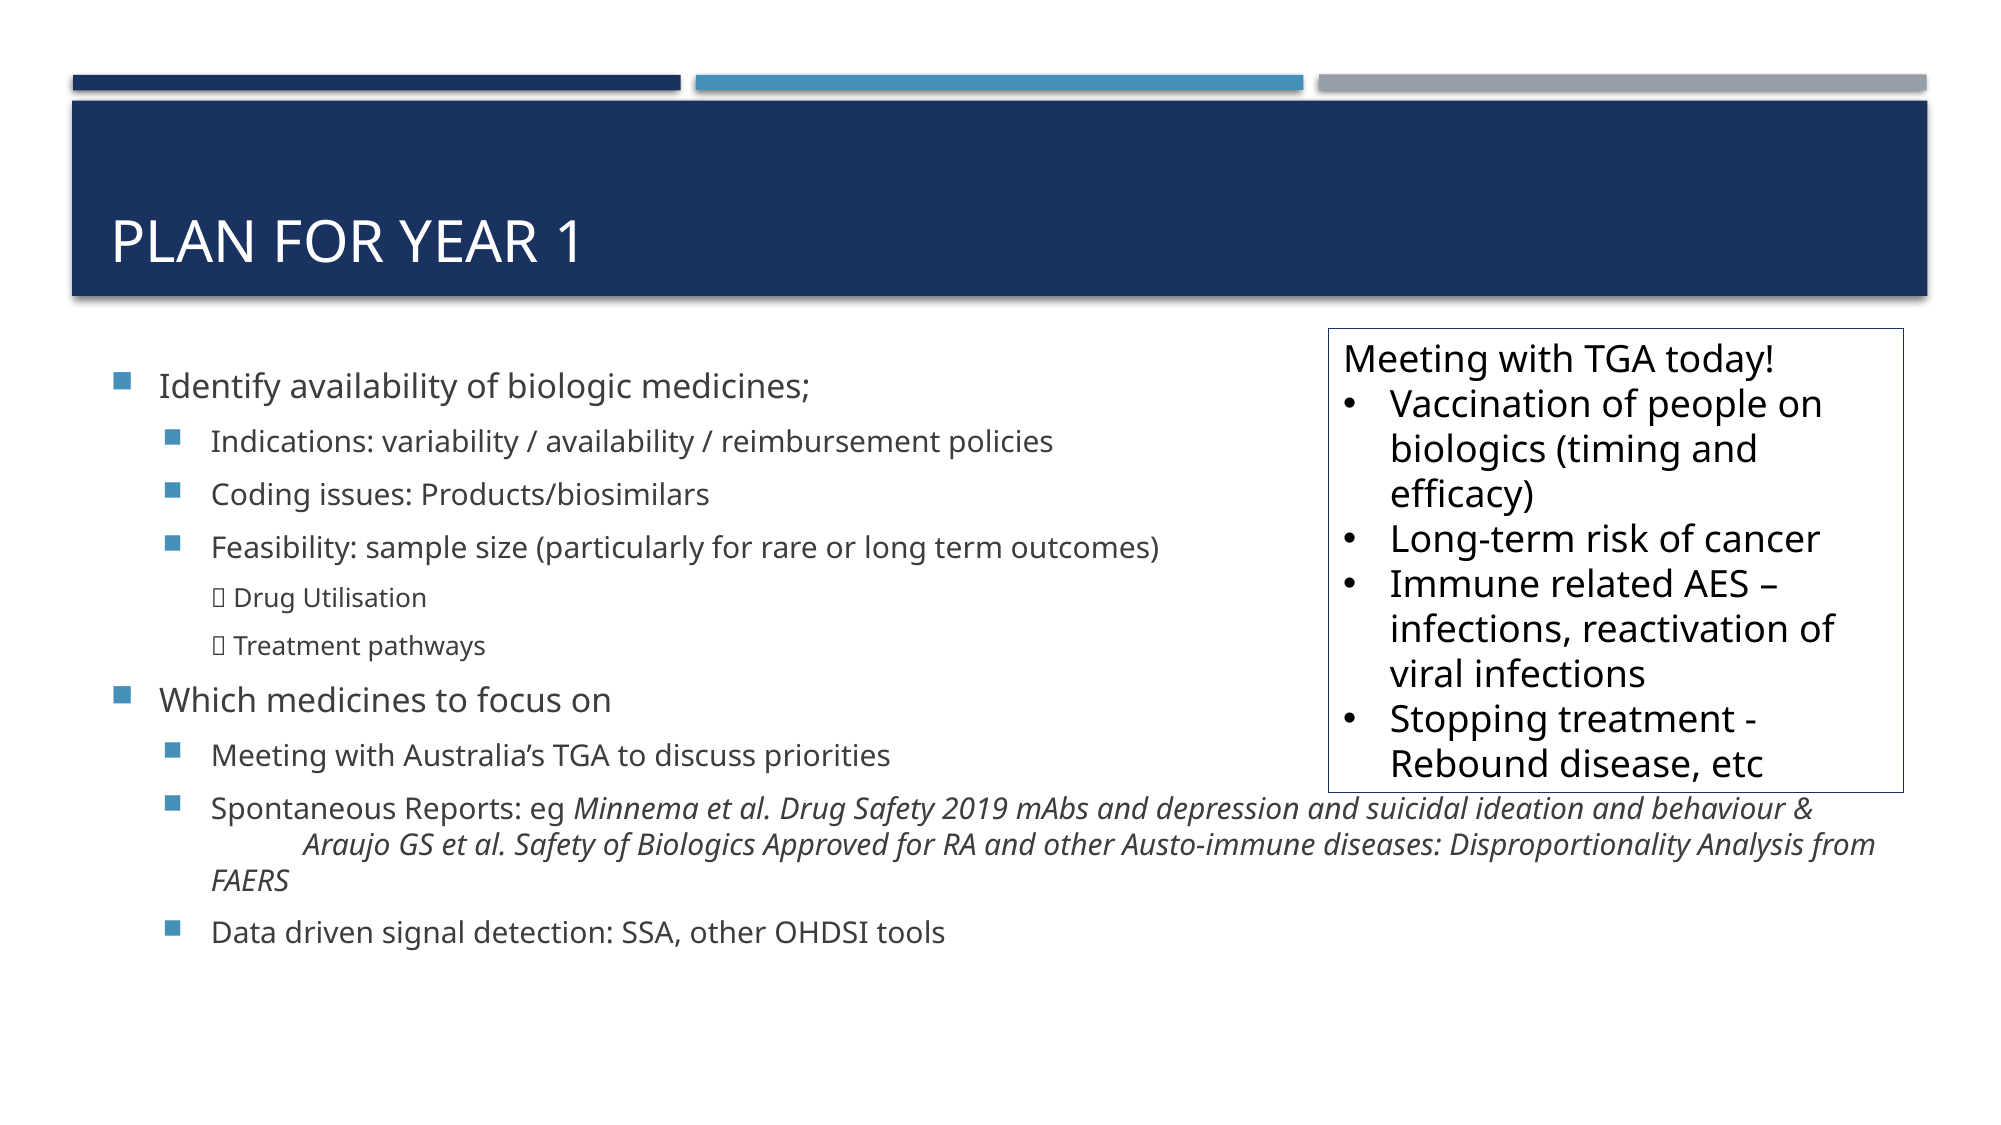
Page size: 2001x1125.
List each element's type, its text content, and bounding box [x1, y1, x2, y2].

list Identify availability of biologic medicines; Indications: variability / availability / reimbursement policies Coding issues: Products/biosimilars Feasibility: sample size (particularly for rare or long term outcomes)  Drug Utilisation  Treatment pathways Which medicines to focus on Meeting with Australia’s TGA to discuss priorities Spontaneous Reports: eg Minnema et al. Drug Safety 2019 mAbs and depression and suicidal ideation and behaviour & Araujo GS et al. Safety of Biologics Approved for RA and other Austo-immune diseases: Disproportionality Analysis from FAERS Data driven signal detection: SSA, other OHDSI tools [95, 357, 1905, 962]
text_box Meeting with TGA today! Vaccination of people on biologics (timing and efficacy) Long-term risk of cancer Immune related AES – infections, reactivation of viral infections Stopping treatment - Rebound disease, etc [1328, 328, 1904, 793]
title PLAN FOR Year 1 [95, 115, 1905, 282]
